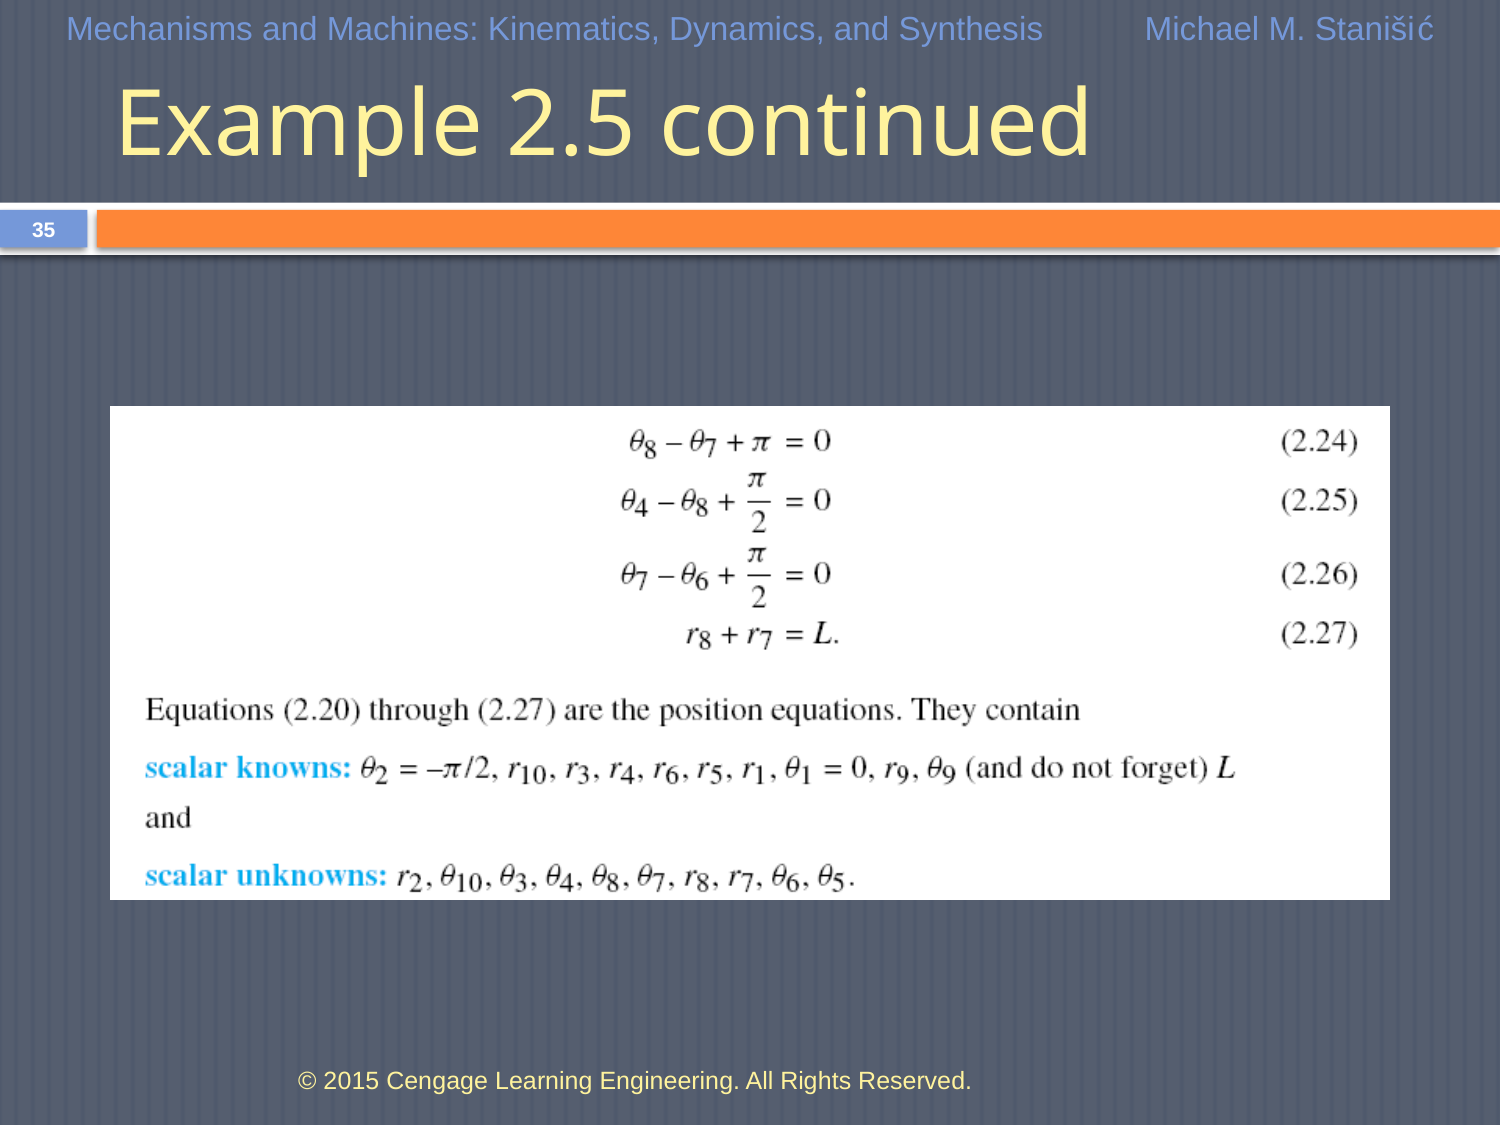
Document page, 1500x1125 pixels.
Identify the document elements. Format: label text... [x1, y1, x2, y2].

picture [109, 405, 1391, 901]
text_box Mechanisms and Machines: Kinematics, Dynamics, and Synthesis Michael M. Stanišić [0, 0, 1500, 55]
slide_number 35 [0, 208, 88, 249]
title Example 2.5 continued [99, 55, 1438, 201]
footer © 2015 Cengage Learning Engineering. All Rights Reserved. [106, 1050, 996, 1110]
